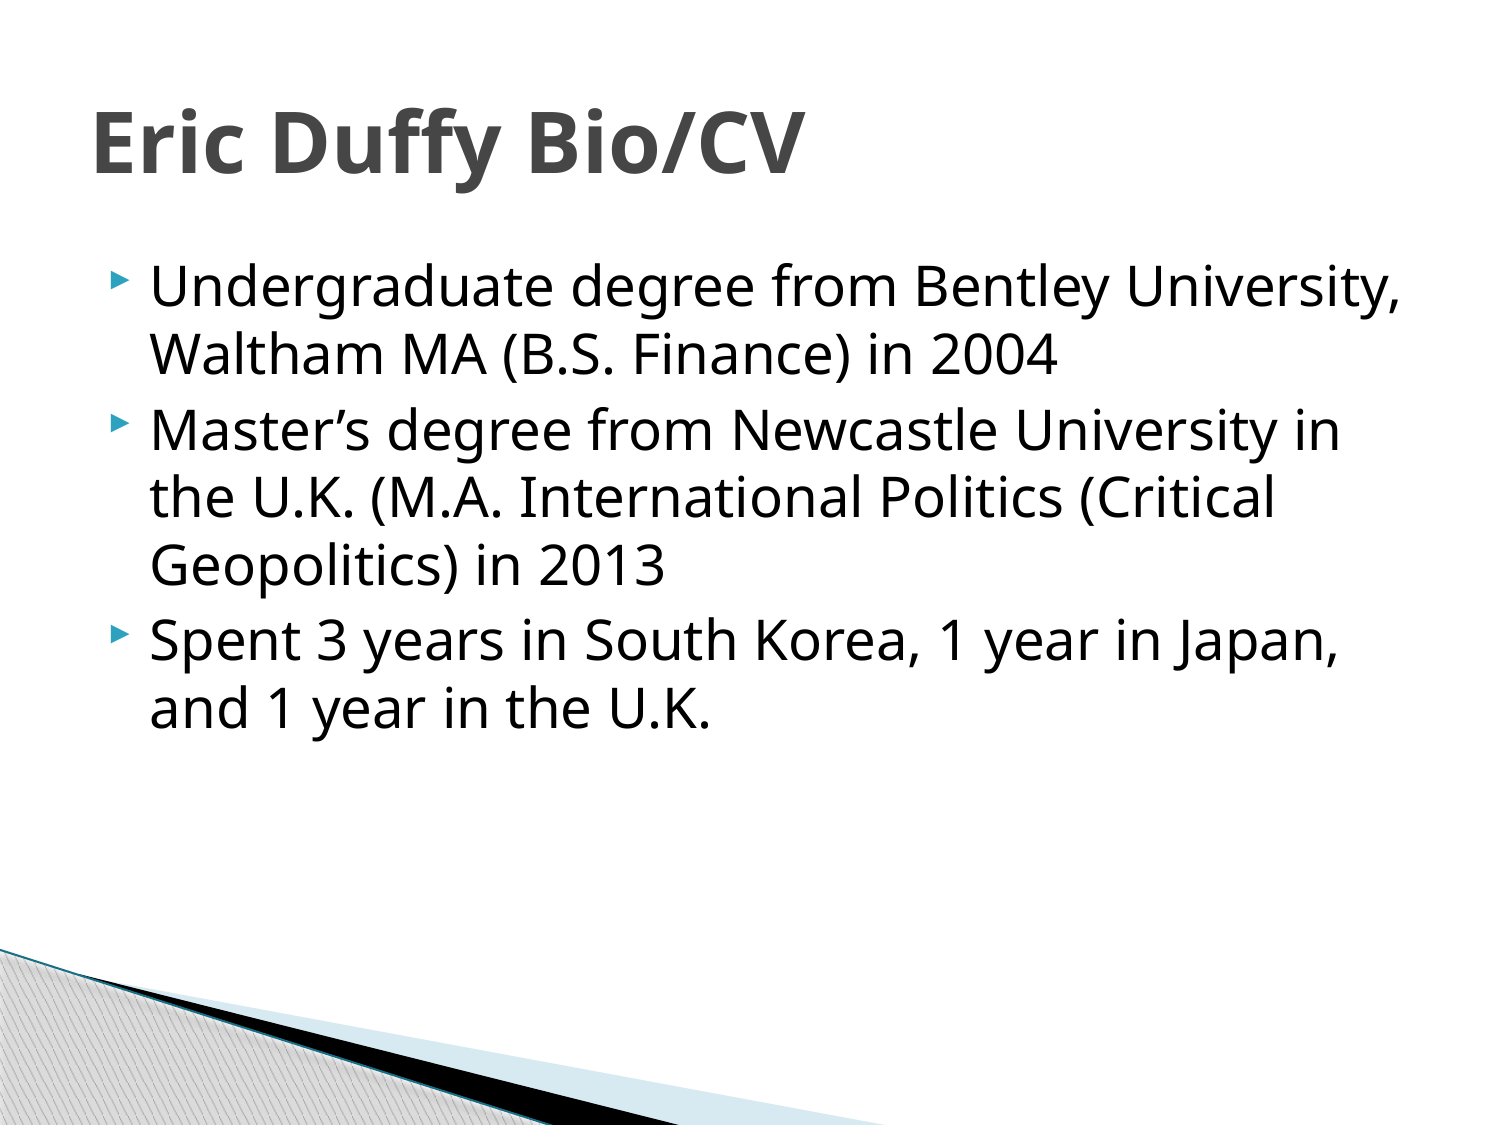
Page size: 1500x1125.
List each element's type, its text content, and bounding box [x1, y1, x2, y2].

list Undergraduate degree from Bentley University, Waltham MA (B.S. Finance) in 2004 Master’s degree from Newcastle University in the U.K. (M.A. International Politics (Critical Geopolitics) in 2013 Spent 3 years in South Korea, 1 year in Japan, and 1 year in the U.K. [75, 243, 1425, 986]
title Eric Duffy Bio/CV [75, 45, 1425, 233]
